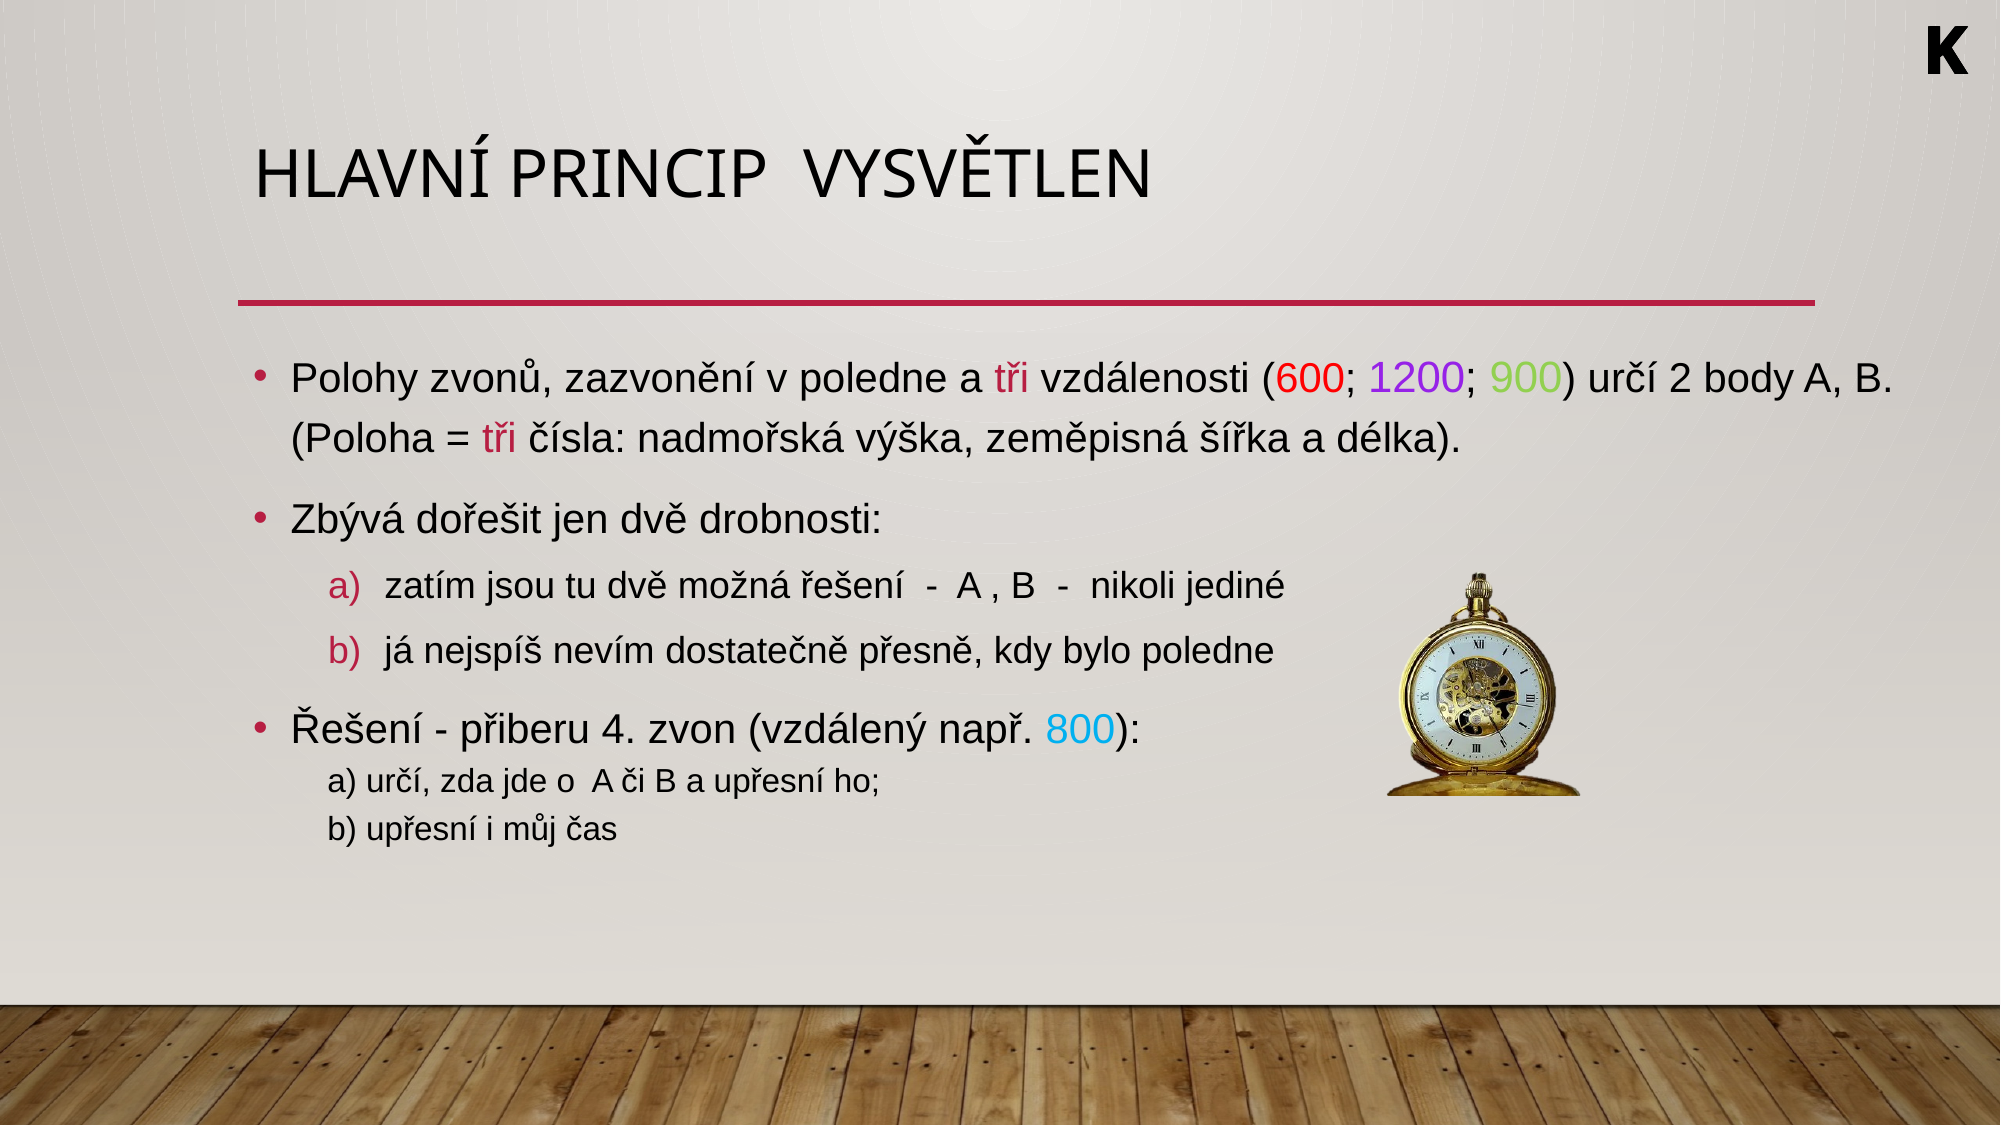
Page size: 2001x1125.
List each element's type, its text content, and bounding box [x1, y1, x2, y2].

text_box K [1909, 0, 1978, 95]
title Hlavní Princip vysvětlen [238, 131, 1814, 305]
list Polohy zvonů, zazvonění v poledne a tři vzdálenosti (600; 1200; 900) určí 2 body A, B. (Poloha = tři čísla: nadmořská výška, zeměpisná šířka a délka). Zbývá dořešit jen dvě drobnosti: zatím jsou tu dvě možná řešení - A , B - nikoli jediné já nejspíš nevím dostatečně přesně, kdy bylo poledne Řešení - přiberu 4. zvon (vzdálený např. 800): a) určí, zda jde o A či B a upřesní ho; b) upřesní i můj čas [238, 330, 1932, 897]
picture [0, 1005, 2000, 1125]
picture [1311, 542, 1647, 796]
